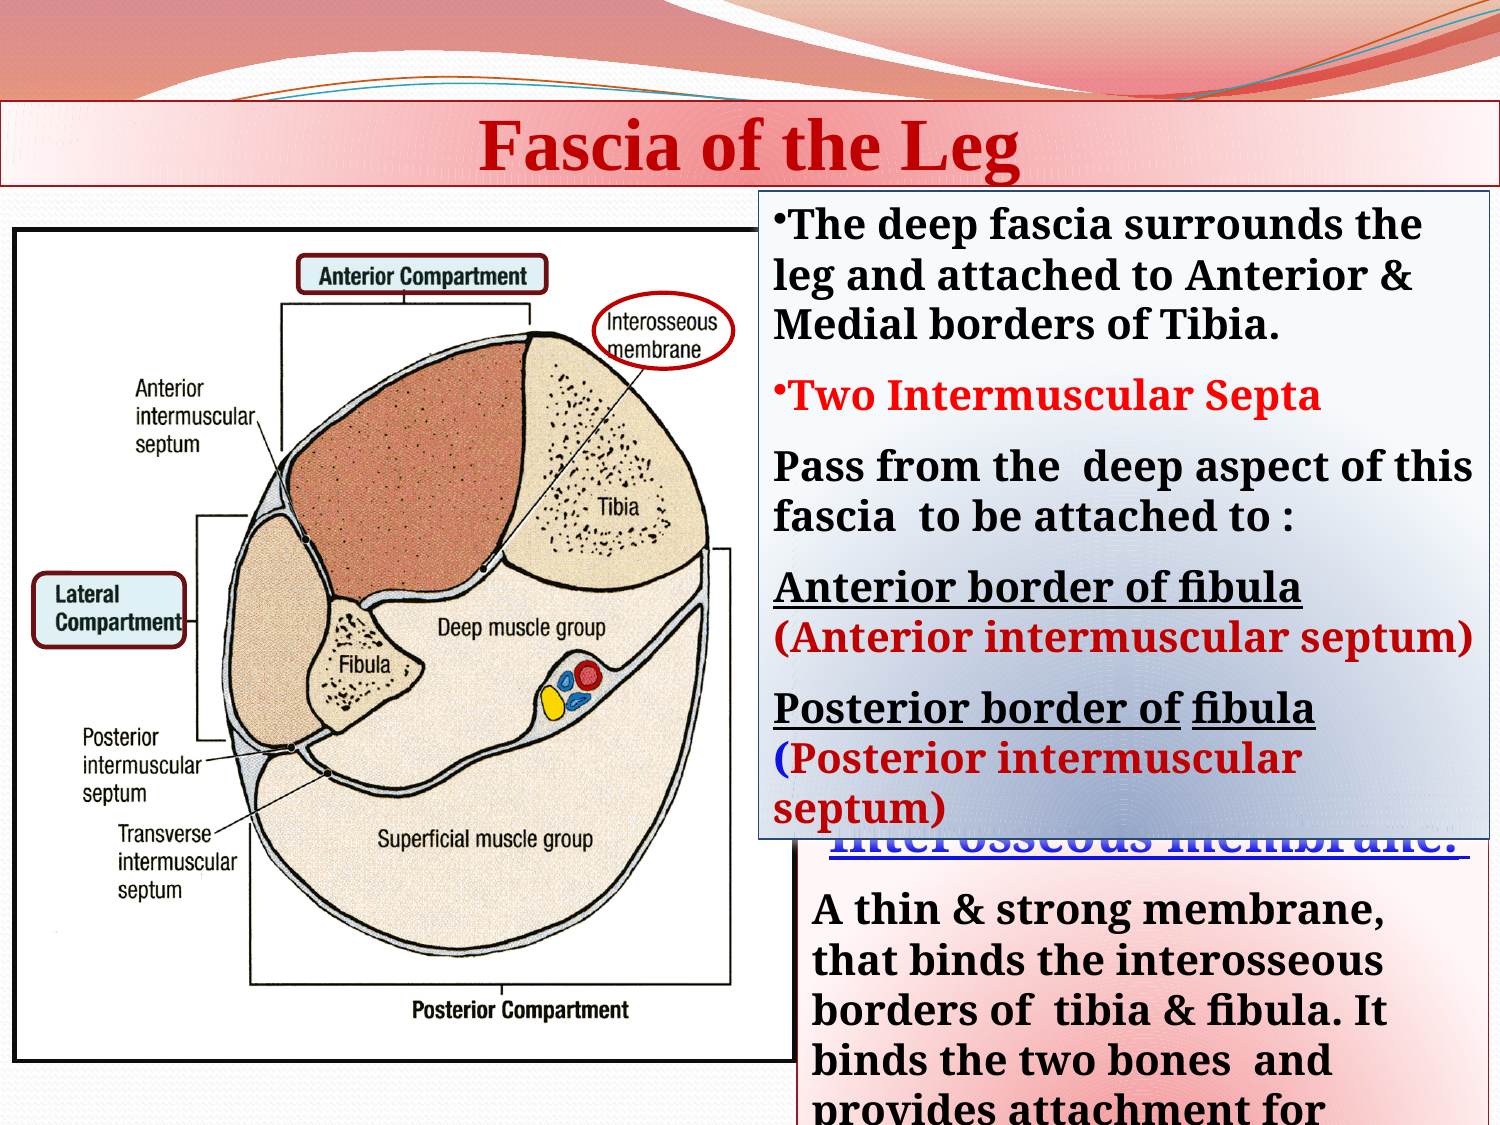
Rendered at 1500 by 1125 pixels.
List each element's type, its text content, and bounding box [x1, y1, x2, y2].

text_box The deep fascia surrounds the leg and attached to Anterior & Medial borders of Tibia. Two Intermuscular Septa Pass from the deep aspect of this fascia to be attached to : Anterior border of fibula (Anterior intermuscular septum) Posterior border of fibula (Posterior intermuscular septum) [758, 190, 1490, 840]
table_header Anterior surface of shaft of fibula [797, 846, 1489, 1058]
text_box [793, 234, 798, 840]
picture [16, 231, 793, 1059]
title Fascia of the Leg [0, 100, 1500, 187]
text_box Interosseous membrane: A thin & strong membrane, that binds the interosseous borders of tibia & fibula. It binds the two bones and provides attachment for muscles. [796, 850, 1489, 1125]
